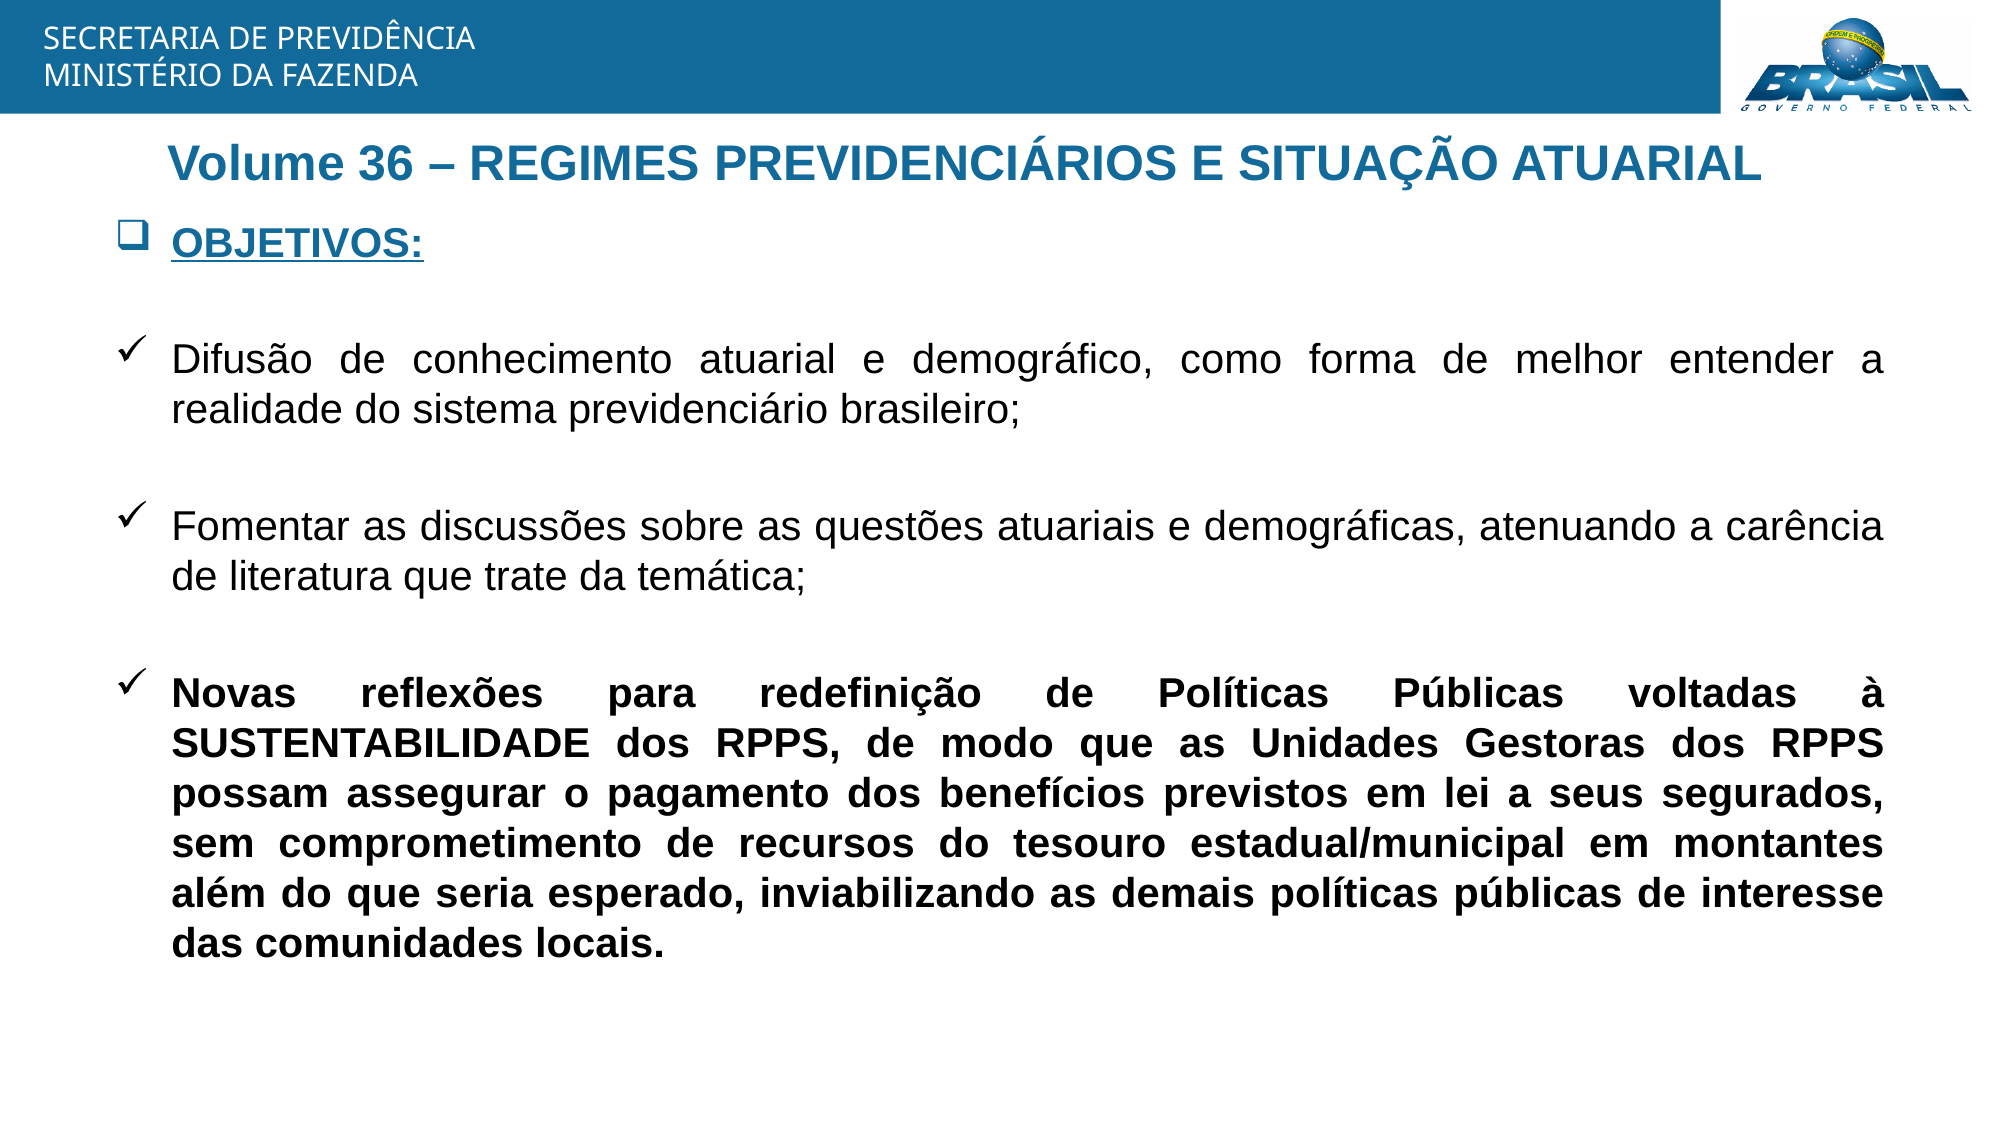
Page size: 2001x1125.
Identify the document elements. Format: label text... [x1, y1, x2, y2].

list OBJETIVOS: Difusão de conhecimento atuarial e demográfico, como forma de melhor entender a realidade do sistema previdenciário brasileiro; Fomentar as discussões sobre as questões atuariais e demográficas, atenuando a carência de literatura que trate da temática; Novas reflexões para redefinição de Políticas Públicas voltadas à SUSTENTABILIDADE dos RPPS, de modo que as Unidades Gestoras dos RPPS possam assegurar o pagamento dos benefícios previstos em lei a seus segurados, sem comprometimento de recursos do tesouro estadual/municipal em montantes além do que seria esperado, inviabilizando as demais políticas públicas de interesse das comunidades locais. [99, 207, 1901, 1000]
title Volume 36 – REGIMES PREVIDENCIÁRIOS E SITUAÇÃO ATUARIAL [31, 101, 1901, 221]
picture [1741, 18, 1972, 111]
